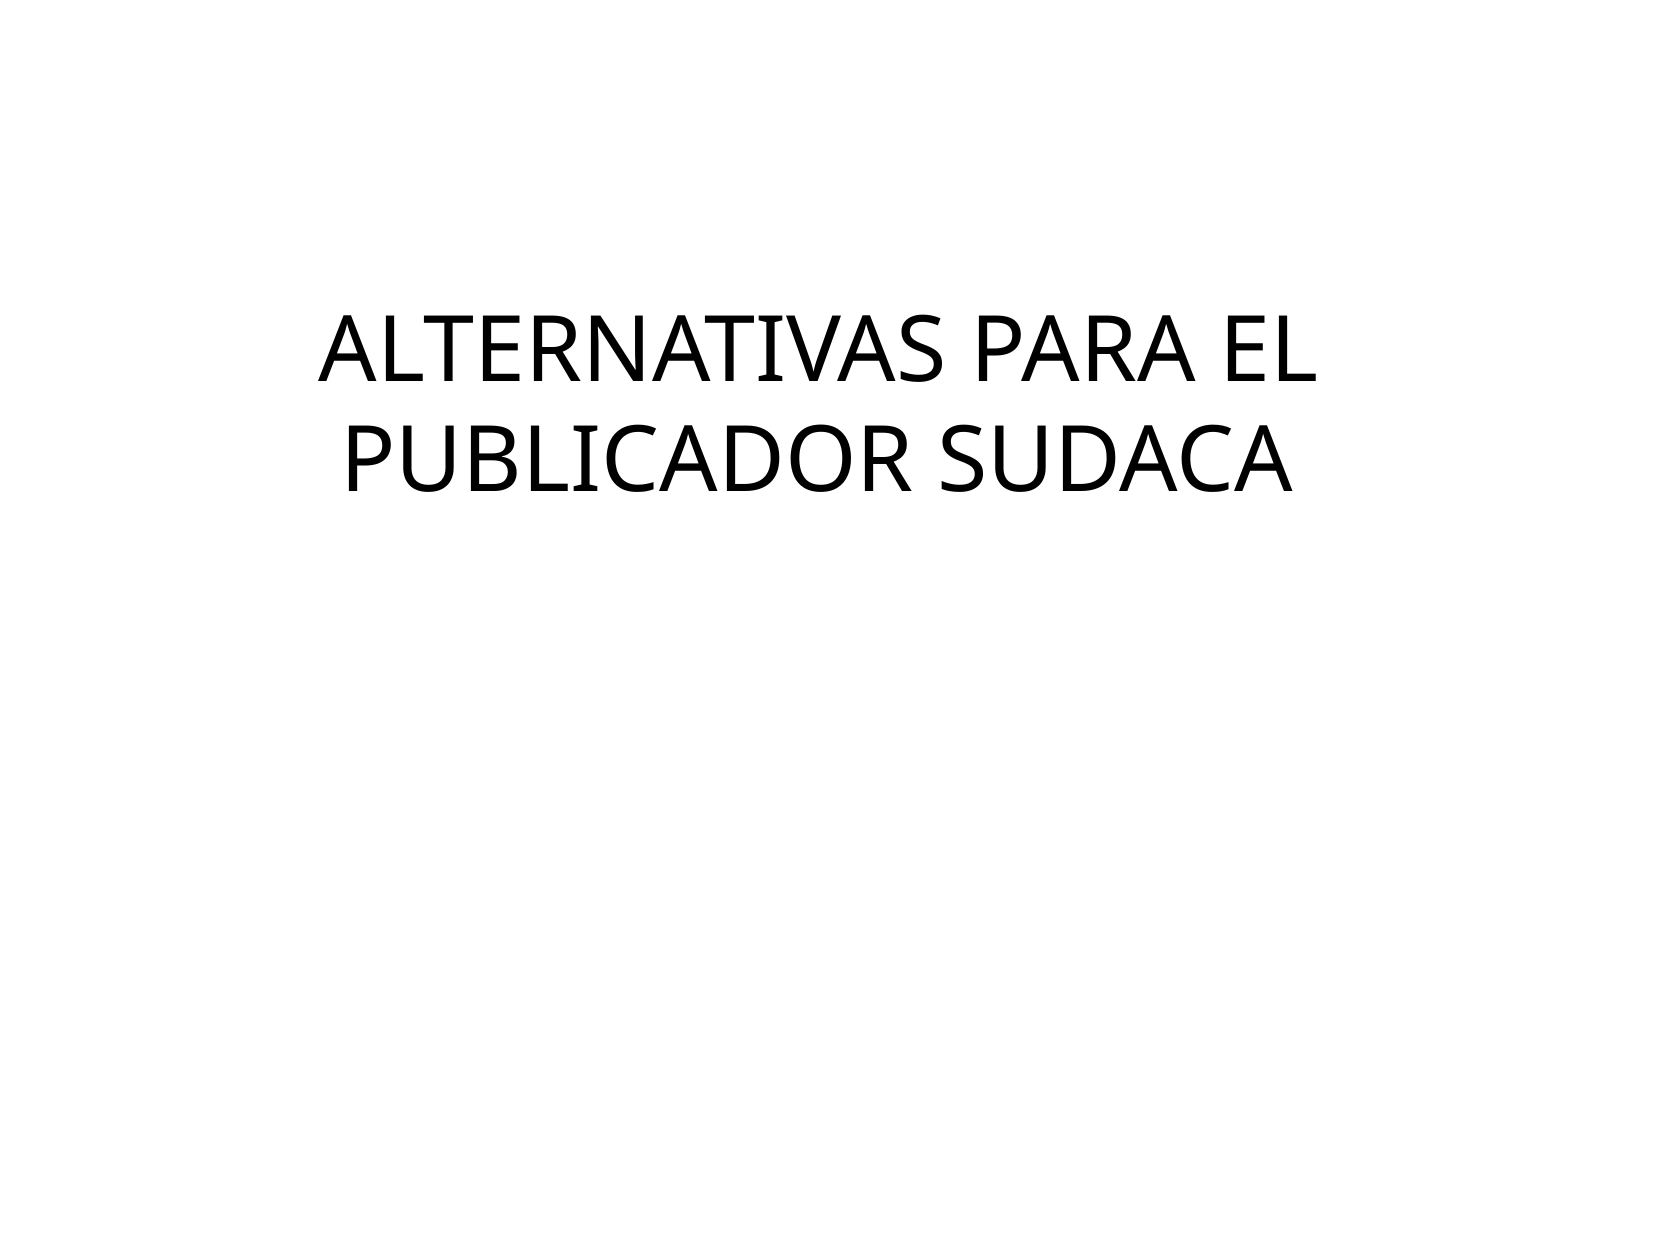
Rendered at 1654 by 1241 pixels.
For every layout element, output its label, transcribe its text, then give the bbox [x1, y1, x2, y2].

list ALTERNATIVAS PARA EL PUBLICADOR SUDACA [82, 290, 1538, 1010]
